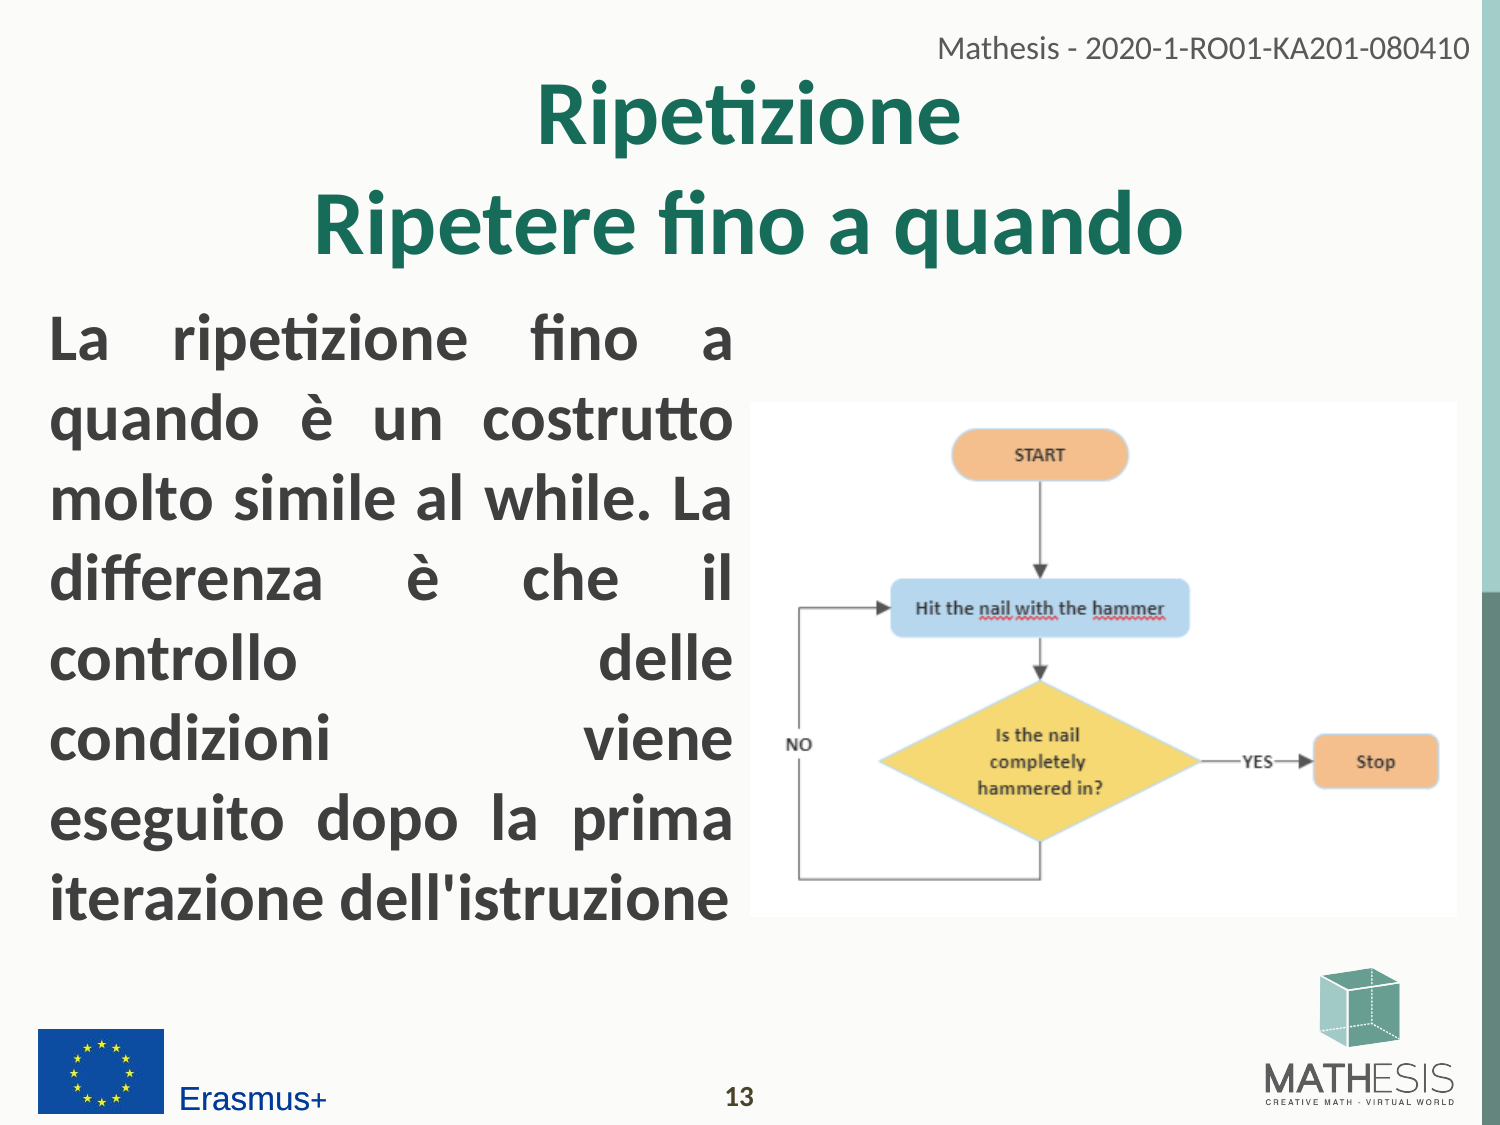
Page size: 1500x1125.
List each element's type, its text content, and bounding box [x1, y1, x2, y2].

list La ripetizione fino a quando è un costrutto molto simile al while. La differenza è che il controllo delle condizioni viene eseguito dopo la prima iterazione dell'istruzione [34, 286, 750, 1028]
picture [749, 402, 1457, 917]
title Ripetizione Ripetere fino a quando [75, 45, 1425, 233]
picture [38, 1029, 164, 1114]
